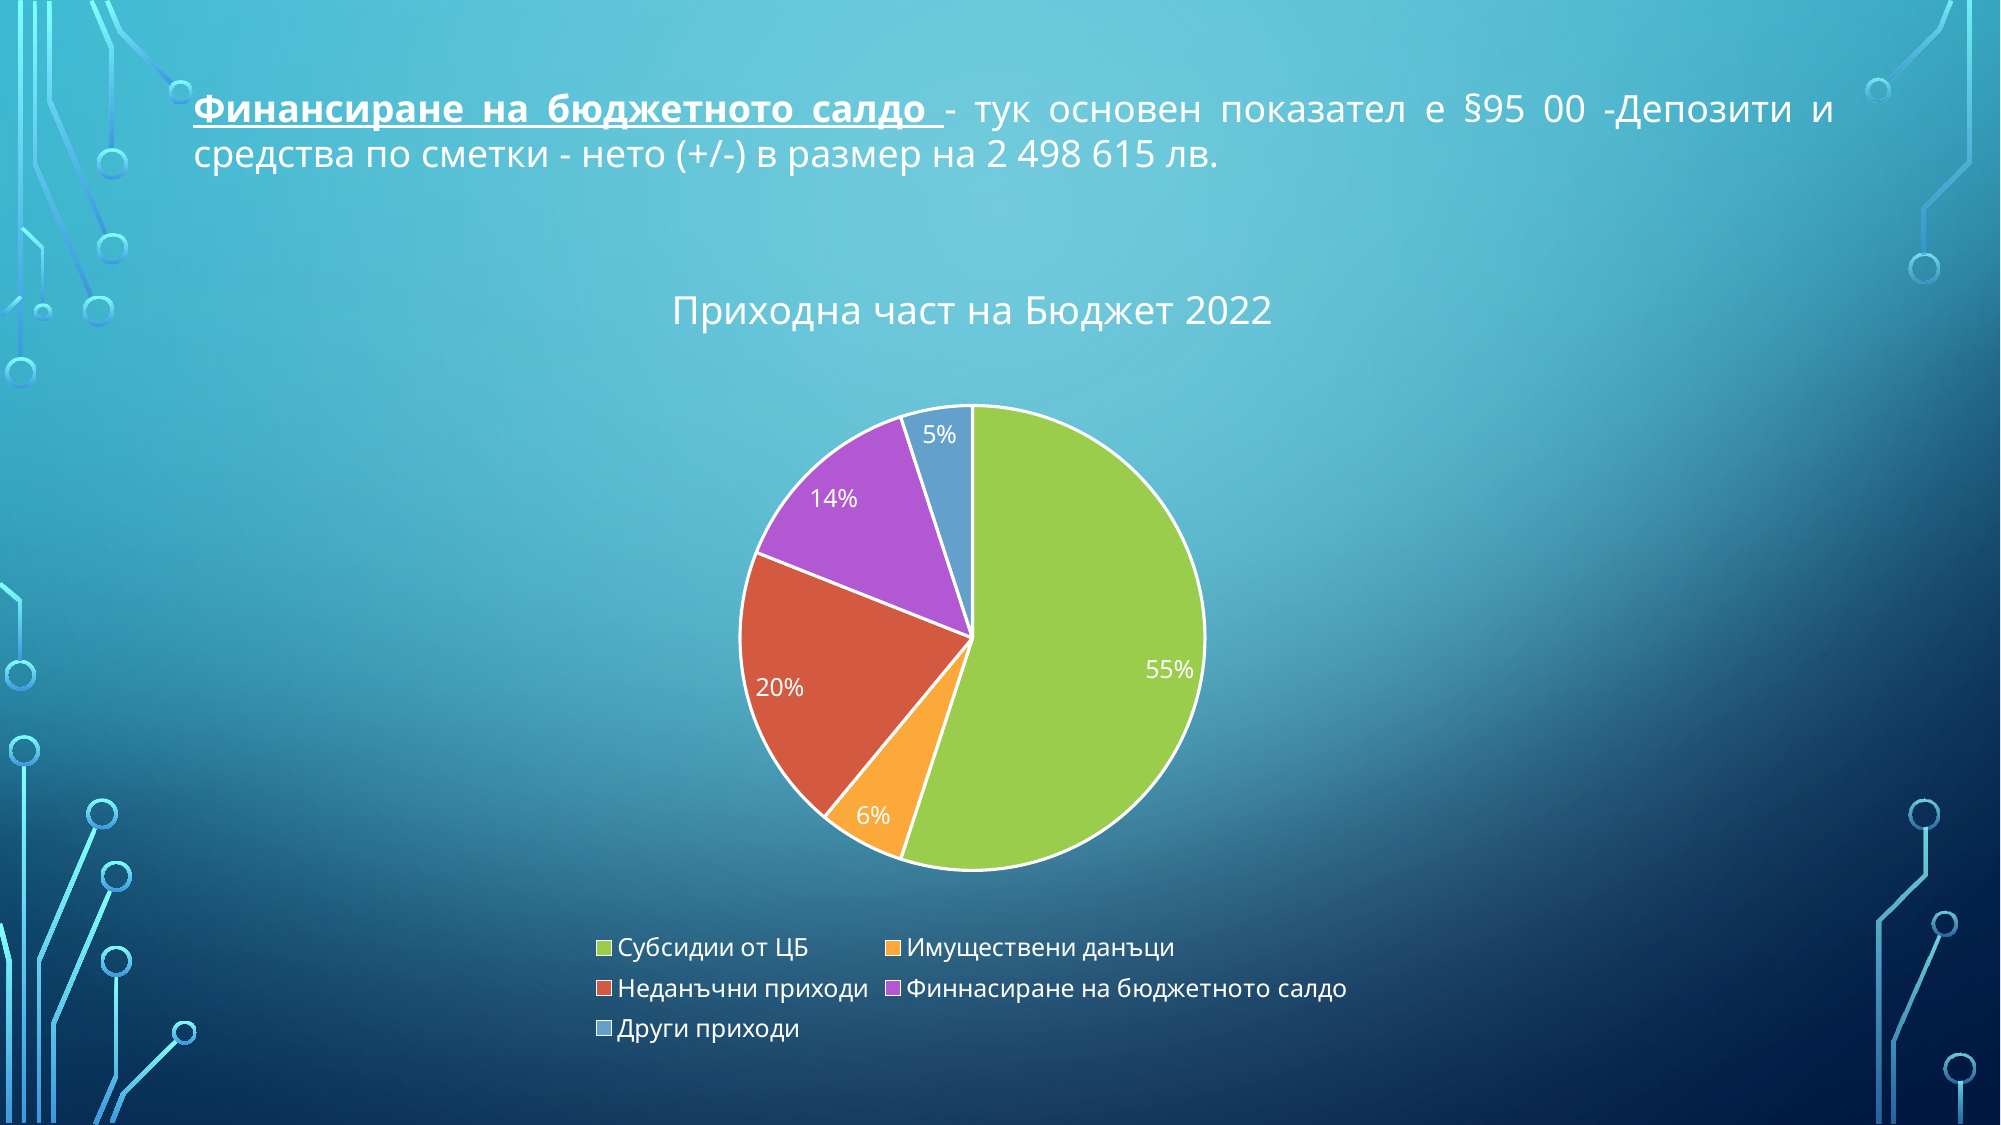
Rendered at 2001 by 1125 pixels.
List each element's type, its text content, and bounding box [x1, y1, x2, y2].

text_box Финансиране на бюджетното салдо - тук основен показател е §95 00 -Депозити и средства по сметки - нето (+/-) в размер на 2 498 615 лв. [178, 32, 1851, 363]
chart [261, 246, 1684, 1052]
